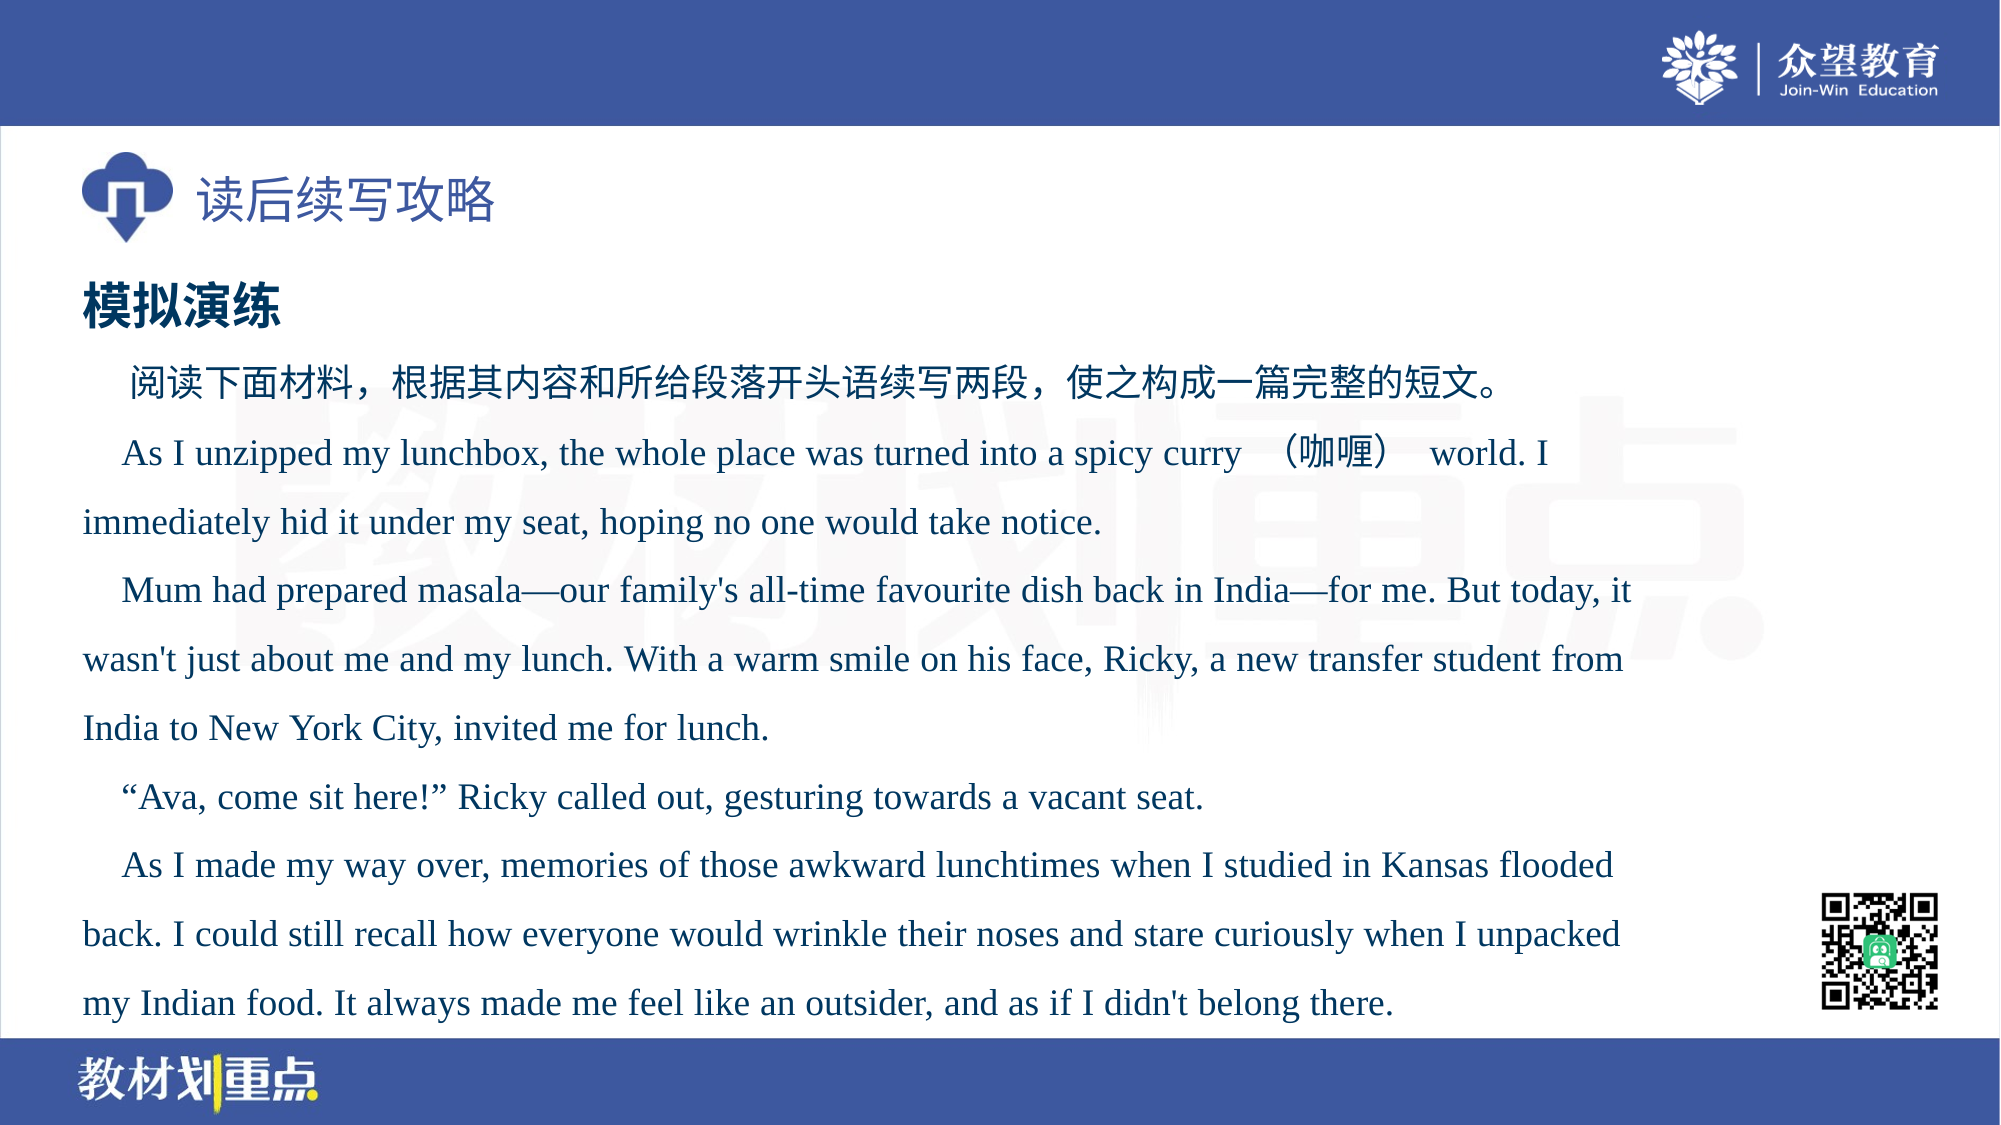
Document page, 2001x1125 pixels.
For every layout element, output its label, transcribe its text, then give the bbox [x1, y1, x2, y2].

text_box 模拟演练 [82, 247, 1817, 335]
picture [0, 0, 2000, 1125]
text_box 阅读下面材料，根据其内容和所给段落开头语续写两段，使之构成一篇完整的短文。 As I unzipped my lunchbox, the whole place was turned into a spicy curry （咖喱） world. I immediately hid it under my seat, hoping no one would take notice. Mum had prepared masala—our family's all-time favourite dish back in India—for me. But today, it wasn't just about me and my lunch. With a warm smile on his face, Ricky, a new transfer student from India to New York City, invited me for lunch. “Ava, come sit here!” Ricky called out, gesturing towards a vacant seat. As I made my way over, memories of those awkward lunchtimes when I studied in Kansas flooded back. I could still recall how everyone would wrinkle their noses and stare curiously when I unpacked my Indian food. It always made me feel like an outsider, and as if I didn't belong there. [82, 335, 1817, 1023]
